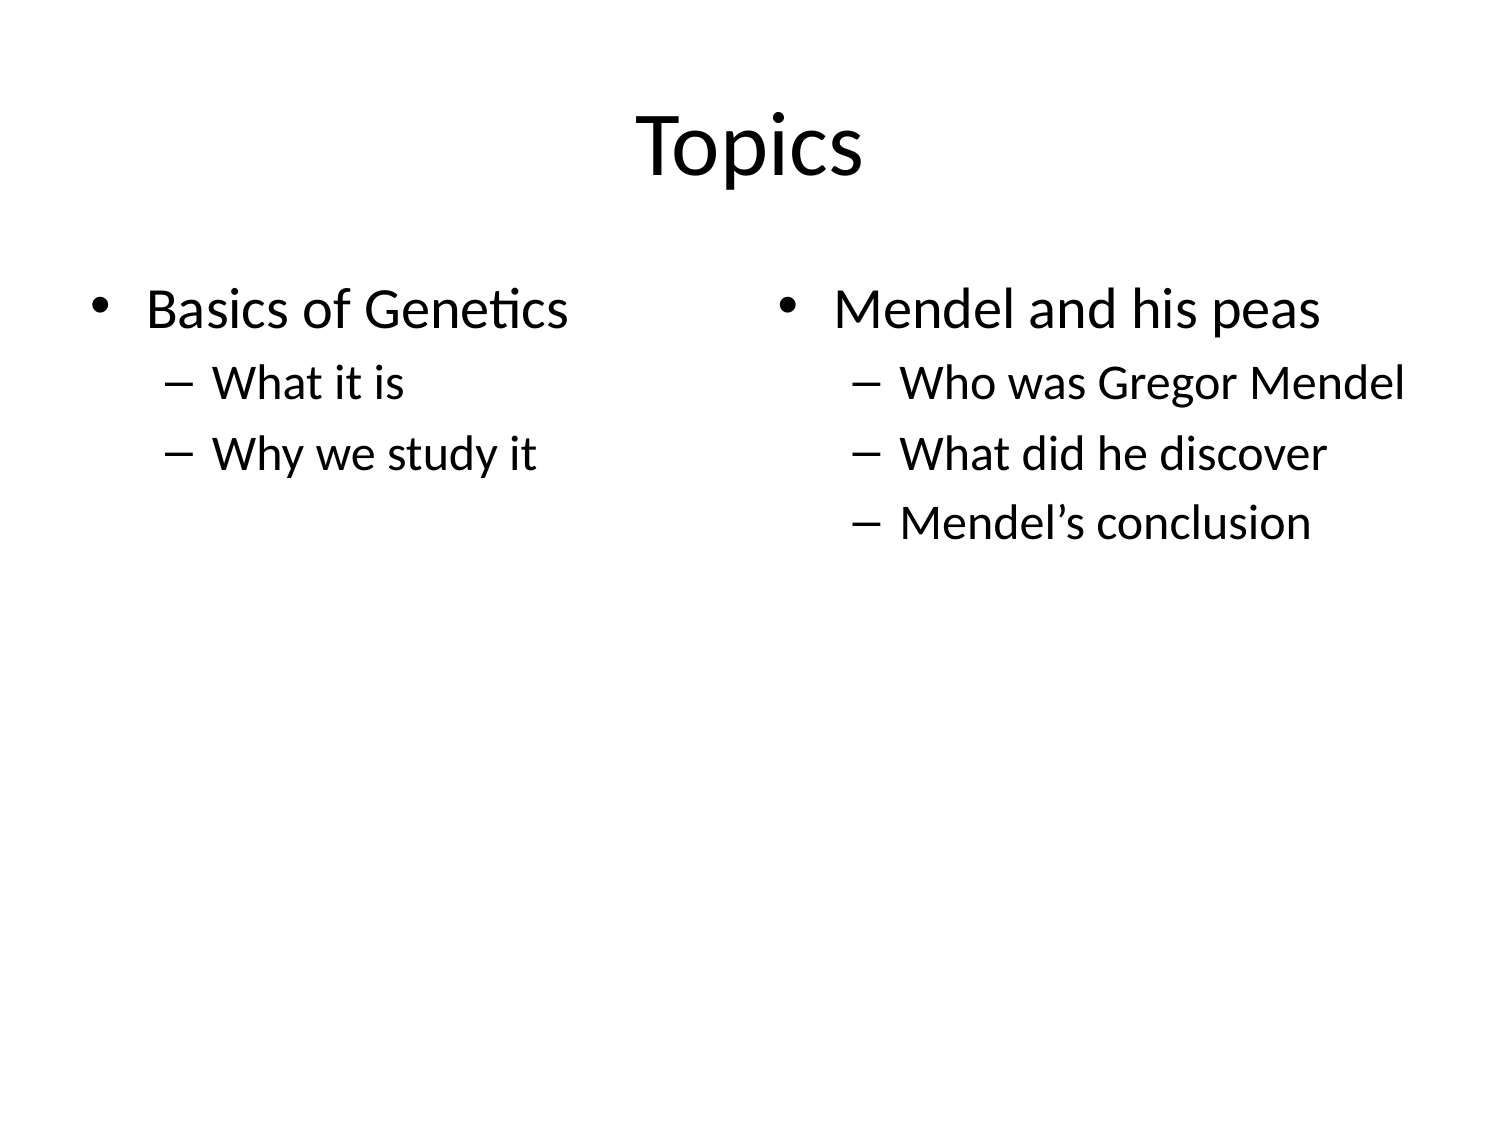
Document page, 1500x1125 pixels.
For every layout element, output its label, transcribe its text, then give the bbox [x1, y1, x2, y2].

list Mendel and his peas Who was Gregor Mendel What did he discover Mendel’s conclusion [762, 262, 1425, 1005]
title Topics [75, 45, 1425, 233]
list Basics of Genetics What it is Why we study it [75, 262, 738, 1005]
